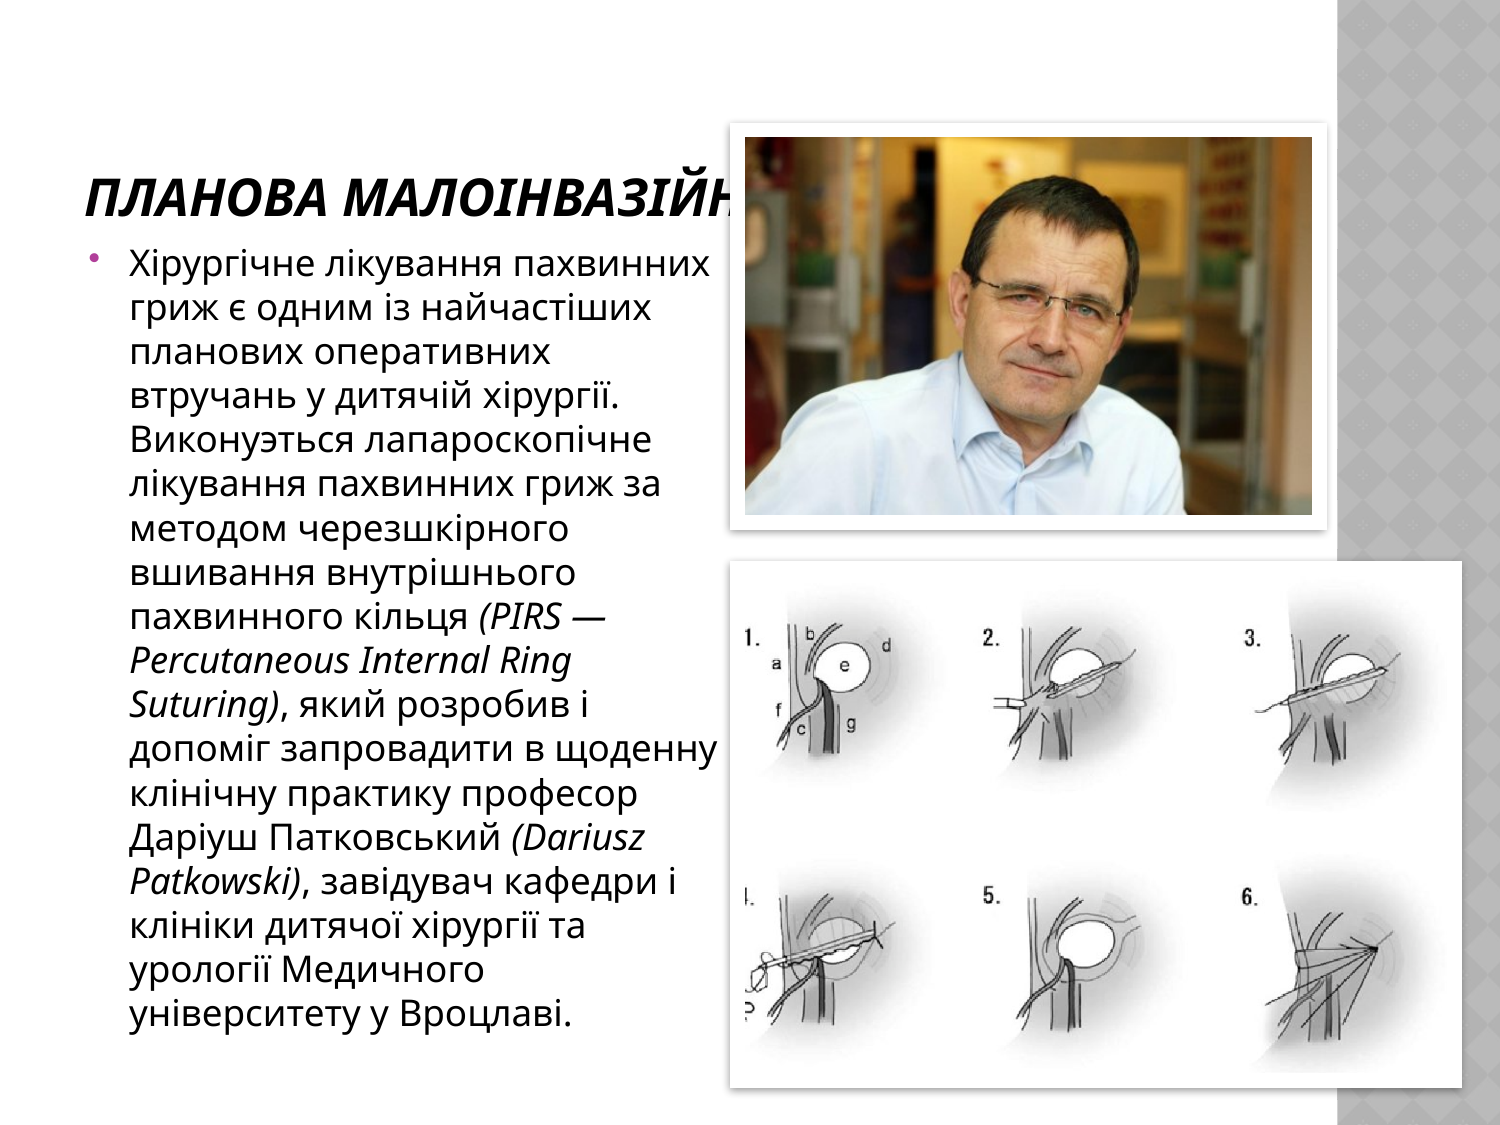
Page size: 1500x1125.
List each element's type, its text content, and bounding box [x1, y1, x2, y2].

picture [744, 575, 1448, 1074]
picture [744, 136, 1313, 516]
title Планова малоінвазійна дитяча хірургія [76, 101, 1265, 231]
list Хірургічне лікування пахвинних гриж є одним із найчастіших планових оперативних втручань у дитячій хірургії. Виконуэться лапароскопічне лікування пахвинних гриж за методом черезшкірного вшивання внутрішнього пахвинного кільця (PIRS — Percutaneous Internal Ring Suturing), який розробив і допоміг запровадити в щоденну клінічну практику професор Даріуш Патковський (Dariusz Patkowski), завідувач кафедри і клініки дитячої хірургії та урології Медичного університету у Вроцлаві. [75, 231, 739, 1059]
